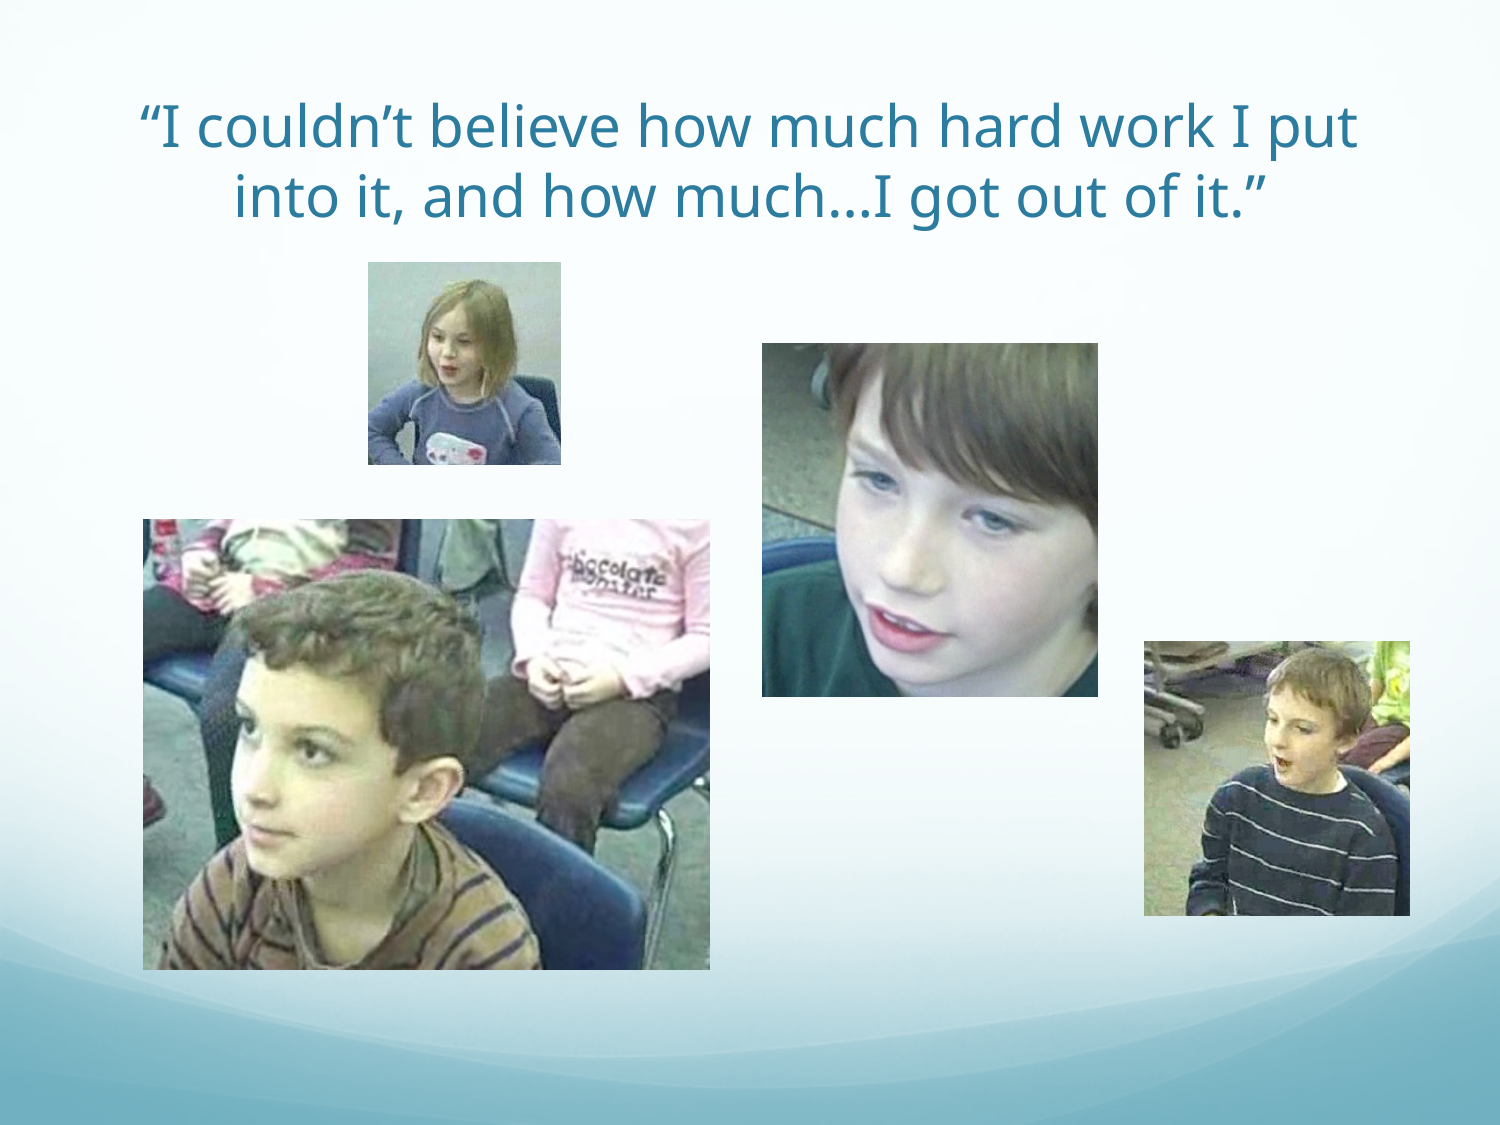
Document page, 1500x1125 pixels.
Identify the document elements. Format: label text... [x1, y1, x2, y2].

picture [1144, 640, 1410, 916]
picture [143, 519, 710, 971]
picture [761, 342, 1098, 698]
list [276, 261, 652, 466]
title “I couldn’t believe how much hard work I put into it, and how much…I got out of it.” [90, 17, 1410, 237]
